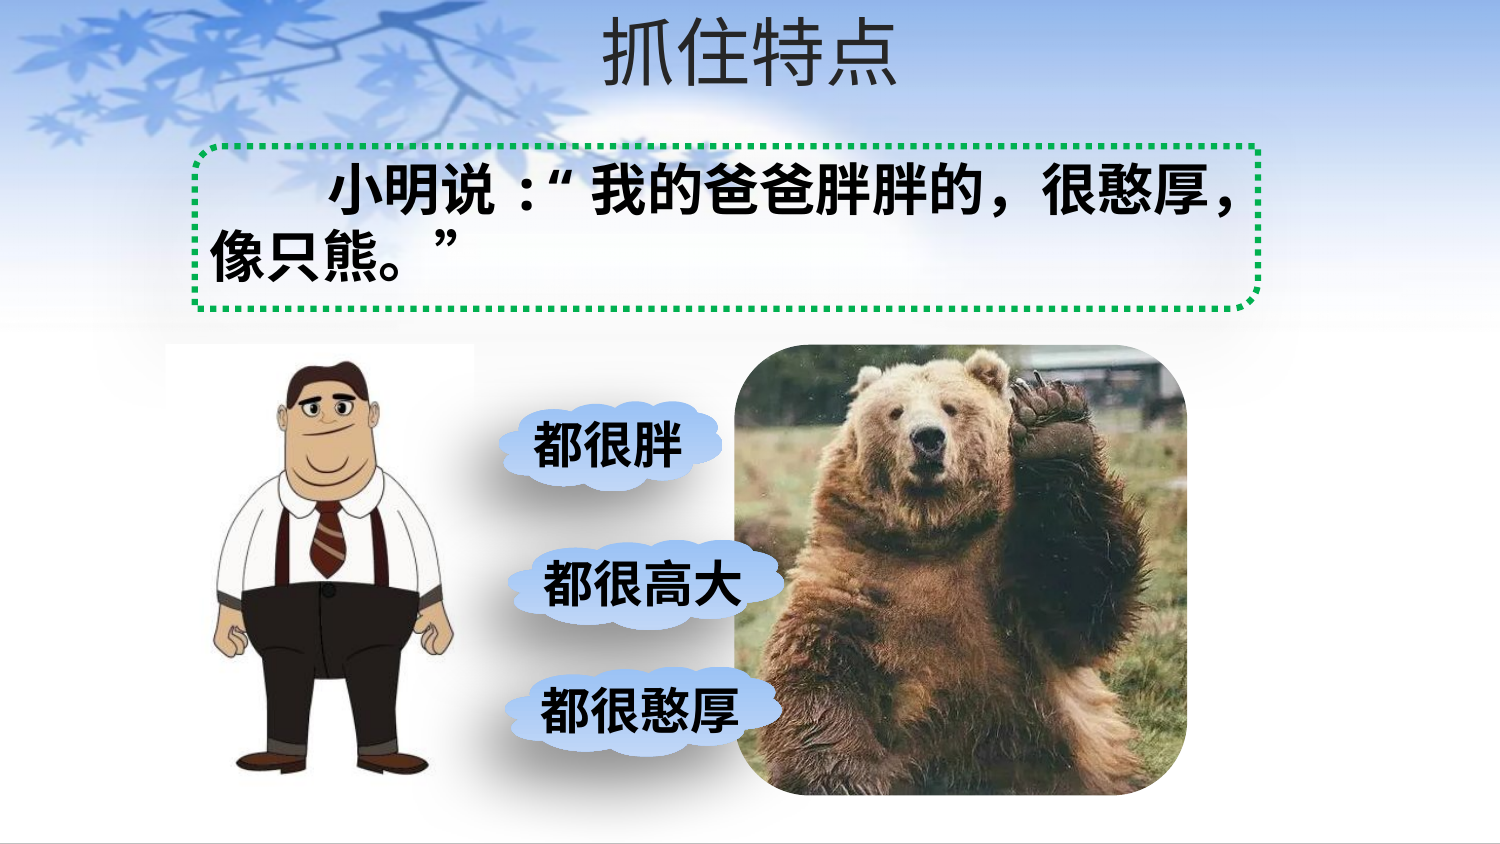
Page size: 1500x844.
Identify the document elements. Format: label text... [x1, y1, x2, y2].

title 抓住特点 [103, 0, 1397, 102]
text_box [505, 666, 782, 757]
text_box 小明说:“我的爸爸胖胖的，很憨厚，像只熊。” [194, 146, 1240, 297]
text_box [498, 401, 723, 492]
text_box [193, 145, 1260, 310]
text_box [507, 539, 785, 630]
picture [0, 0, 1500, 844]
